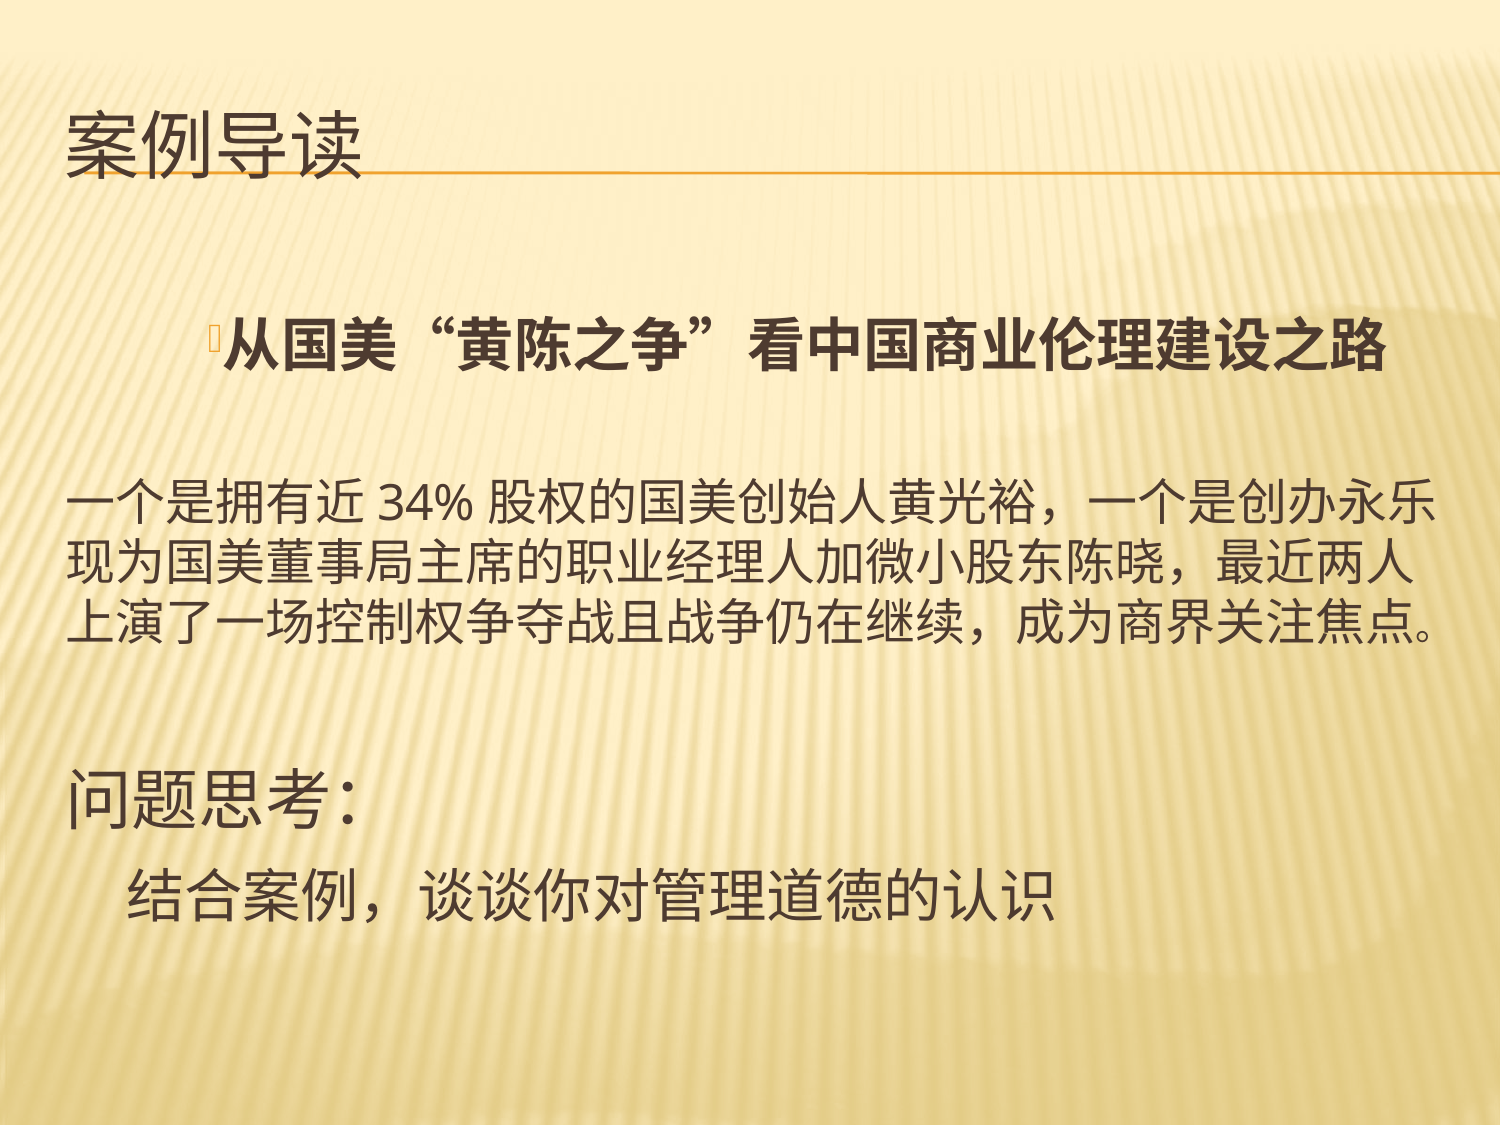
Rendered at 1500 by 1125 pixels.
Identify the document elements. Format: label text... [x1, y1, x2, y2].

list 从国美“黄陈之争”看中国商业伦理建设之路 一个是拥有近34%股权的国美创始人黄光裕，一个是创办永乐现为国美董事局主席的职业经理人加微小股东陈晓，最近两人上演了一场控制权争夺战且战争仍在继续，成为商界关注焦点。 问题思考： 结合案例，谈谈你对管理道德的认识 [49, 254, 1476, 998]
title 案例导读 [50, 75, 1475, 213]
